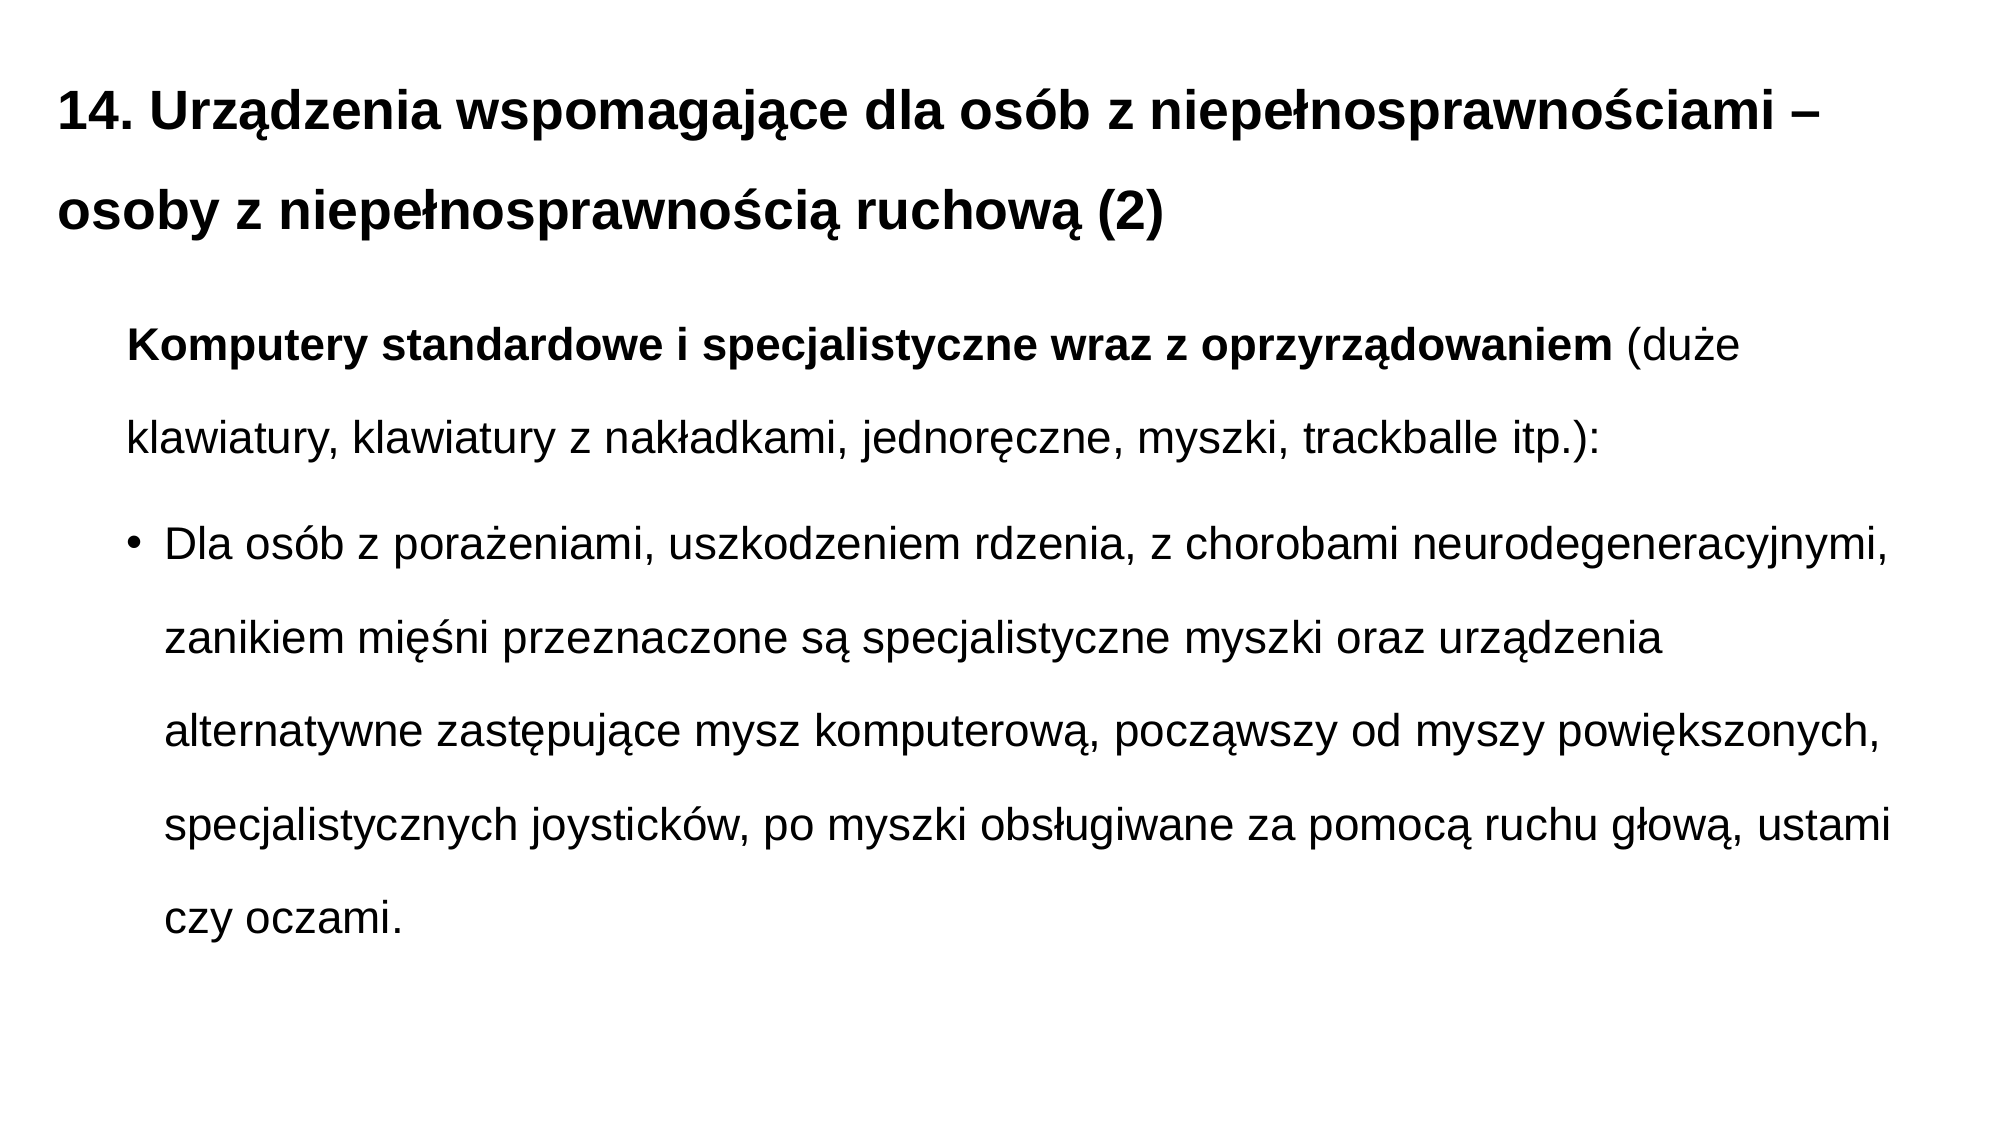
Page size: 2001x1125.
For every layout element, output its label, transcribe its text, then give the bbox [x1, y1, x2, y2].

list Komputery standardowe i specjalistyczne wraz z oprzyrządowaniem (duże klawiatury, klawiatury z nakładkami, jednoręczne, myszki, trackballe itp.): Dla osób z porażeniami, uszkodzeniem rdzenia, z chorobami neurodegeneracyjnymi, zanikiem mięśni przeznaczone są specjalistyczne myszki oraz urządzenia alternatywne zastępujące mysz komputerową, począwszy od myszy powiększonych, specjalistycznych joysticków, po myszki obsługiwane za pomocą ruchu głową, ustami czy oczami. [111, 268, 1916, 995]
title 14. Urządzenia wspomagające dla osób z niepełnosprawnościami – osoby z niepełnosprawnością ruchową (2) [42, 32, 1958, 250]
